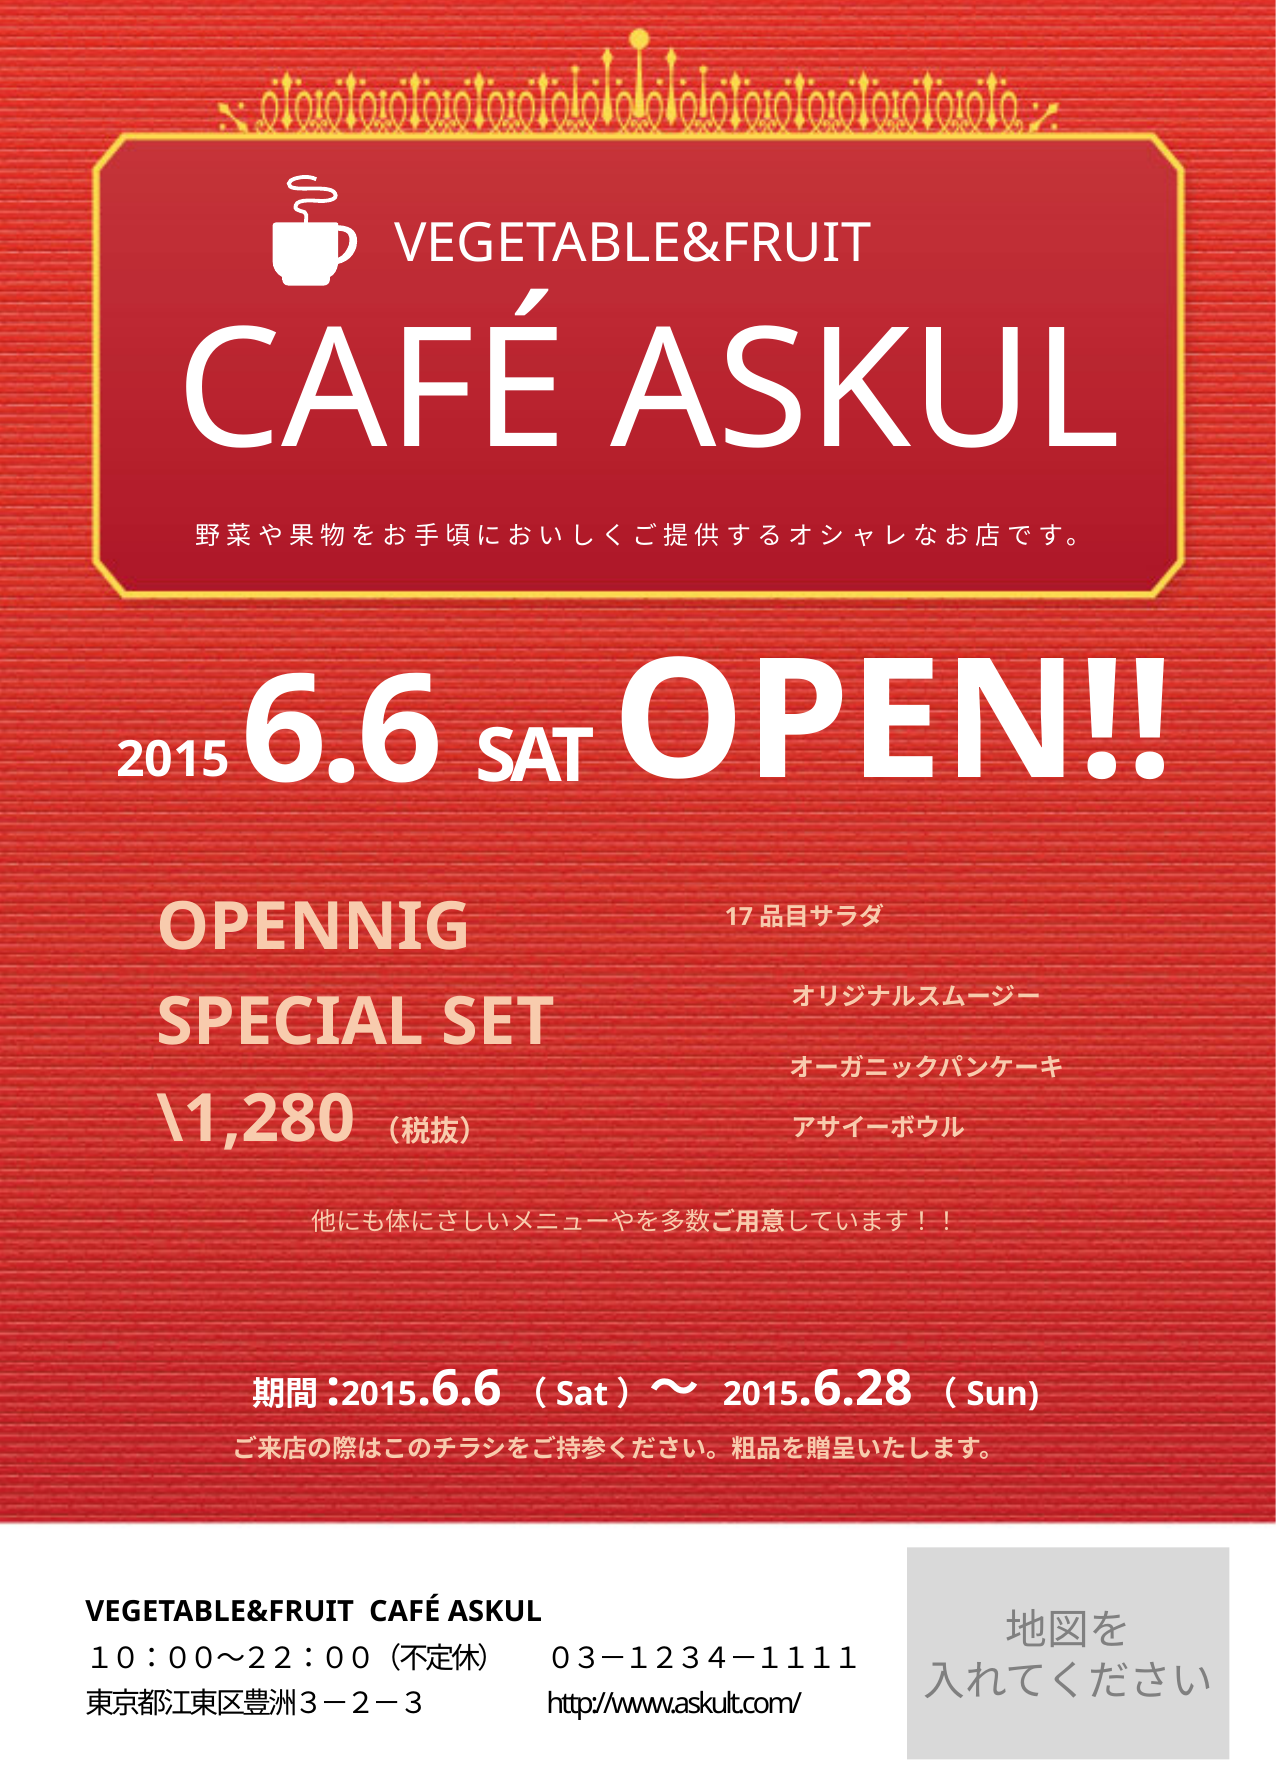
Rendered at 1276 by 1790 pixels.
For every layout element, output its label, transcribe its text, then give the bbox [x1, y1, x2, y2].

picture [0, 0, 1276, 1790]
text_box 17品目サラダ [709, 893, 1040, 938]
text_box OPENNIG SPECIAL SET \1,280（税抜） [141, 859, 690, 1162]
text_box 他にも体にさしいメニューやを多数ご用意しています！！ [167, 1181, 1104, 1243]
text_box 6.6 SAT [226, 624, 597, 819]
text_box 野菜や果物をお手頃においしくご提供するオシャレなお店です。 [180, 512, 1102, 557]
text_box CAFÉ ASKUL [134, 272, 1164, 488]
text_box ０３－１２３４－１１１１ http://www.askult.com/ [531, 1621, 939, 1773]
text_box 期間:2015.6.6（Sat）～ 2015.6.28（Sun) [237, 1348, 1055, 1424]
text_box VEGETABLE&FRUIT [379, 200, 887, 280]
text_box OPEN!! [597, 603, 1201, 819]
text_box オーガニックパンケーキ [775, 1043, 1208, 1089]
text_box 地図を 入れてください [906, 1546, 1230, 1760]
text_box VEGETABLE&FRUIT CAFÉ ASKUL [70, 1584, 640, 1635]
text_box 2015 [101, 719, 270, 795]
text_box オリジナルスムージー [776, 972, 1057, 1018]
text_box １０：００～２２：００（不定休） 東京都江東区豊洲３－２－３ [70, 1635, 531, 1727]
text_box ご来店の際はこのチラシをご持参ください。粗品を贈呈いたします。 [218, 1409, 1020, 1470]
text_box アサイーボウル [776, 1104, 981, 1149]
